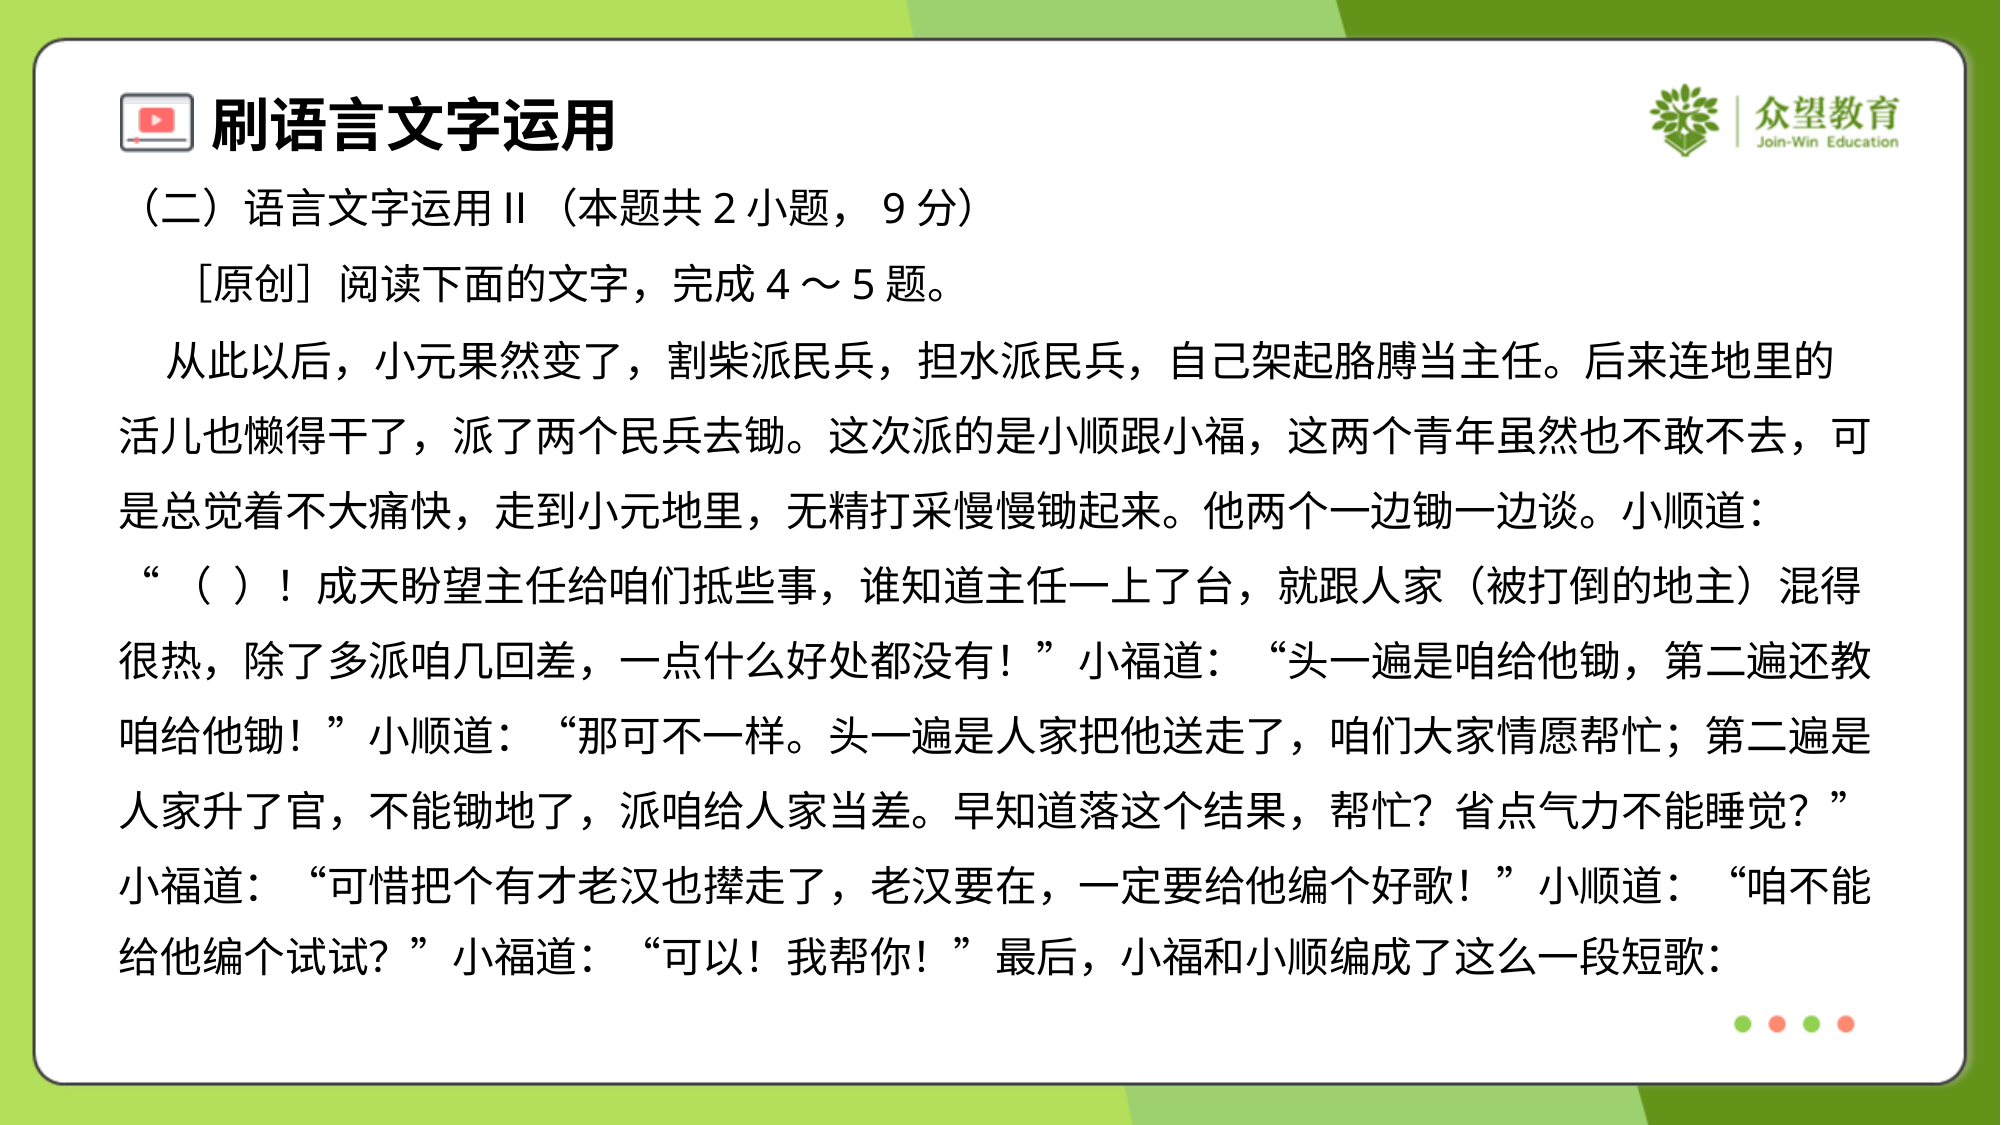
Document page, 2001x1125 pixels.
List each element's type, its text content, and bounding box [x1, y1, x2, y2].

text_box ［原创］阅读下面的文字，完成4～5题。 从此以后，小元果然变了，割柴派民兵，担水派民兵，自己架起胳膊当主任。后来连地里的 活儿也懒得干了，派了两个民兵去锄。这次派的是小顺跟小福，这两个青年虽然也不敢不去，可 是总觉着不大痛快，走到小元地里，无精打采慢慢锄起来。他两个一边锄一边谈。小顺道： “（ ）！成天盼望主任给咱们抵些事，谁知道主任一上了台，就跟人家（被打倒的地主）混得 很热，除了多派咱几回差，一点什么好处都没有！”小福道：“头一遍是咱给他锄，第二遍还教 咱给他锄！”小顺道：“那可不一样。头一遍是人家把他送走了，咱们大家情愿帮忙；第二遍是 人家升了官，不能锄地了，派咱给人家当差。早知道落这个结果，帮忙？省点气力不能睡觉？” 小福道：“可惜把个有才老汉也撵走了，老汉要在，一定要给他编个好歌！”小顺道：“咱不能 给他编个试试？”小福道：“可以！我帮你！”最后，小福和小顺编成了这么一段短歌： [118, 233, 1883, 974]
text_box （二）语言文字运用Ⅱ（本题共2小题，9分） [118, 158, 1883, 233]
picture [0, 0, 2000, 1125]
